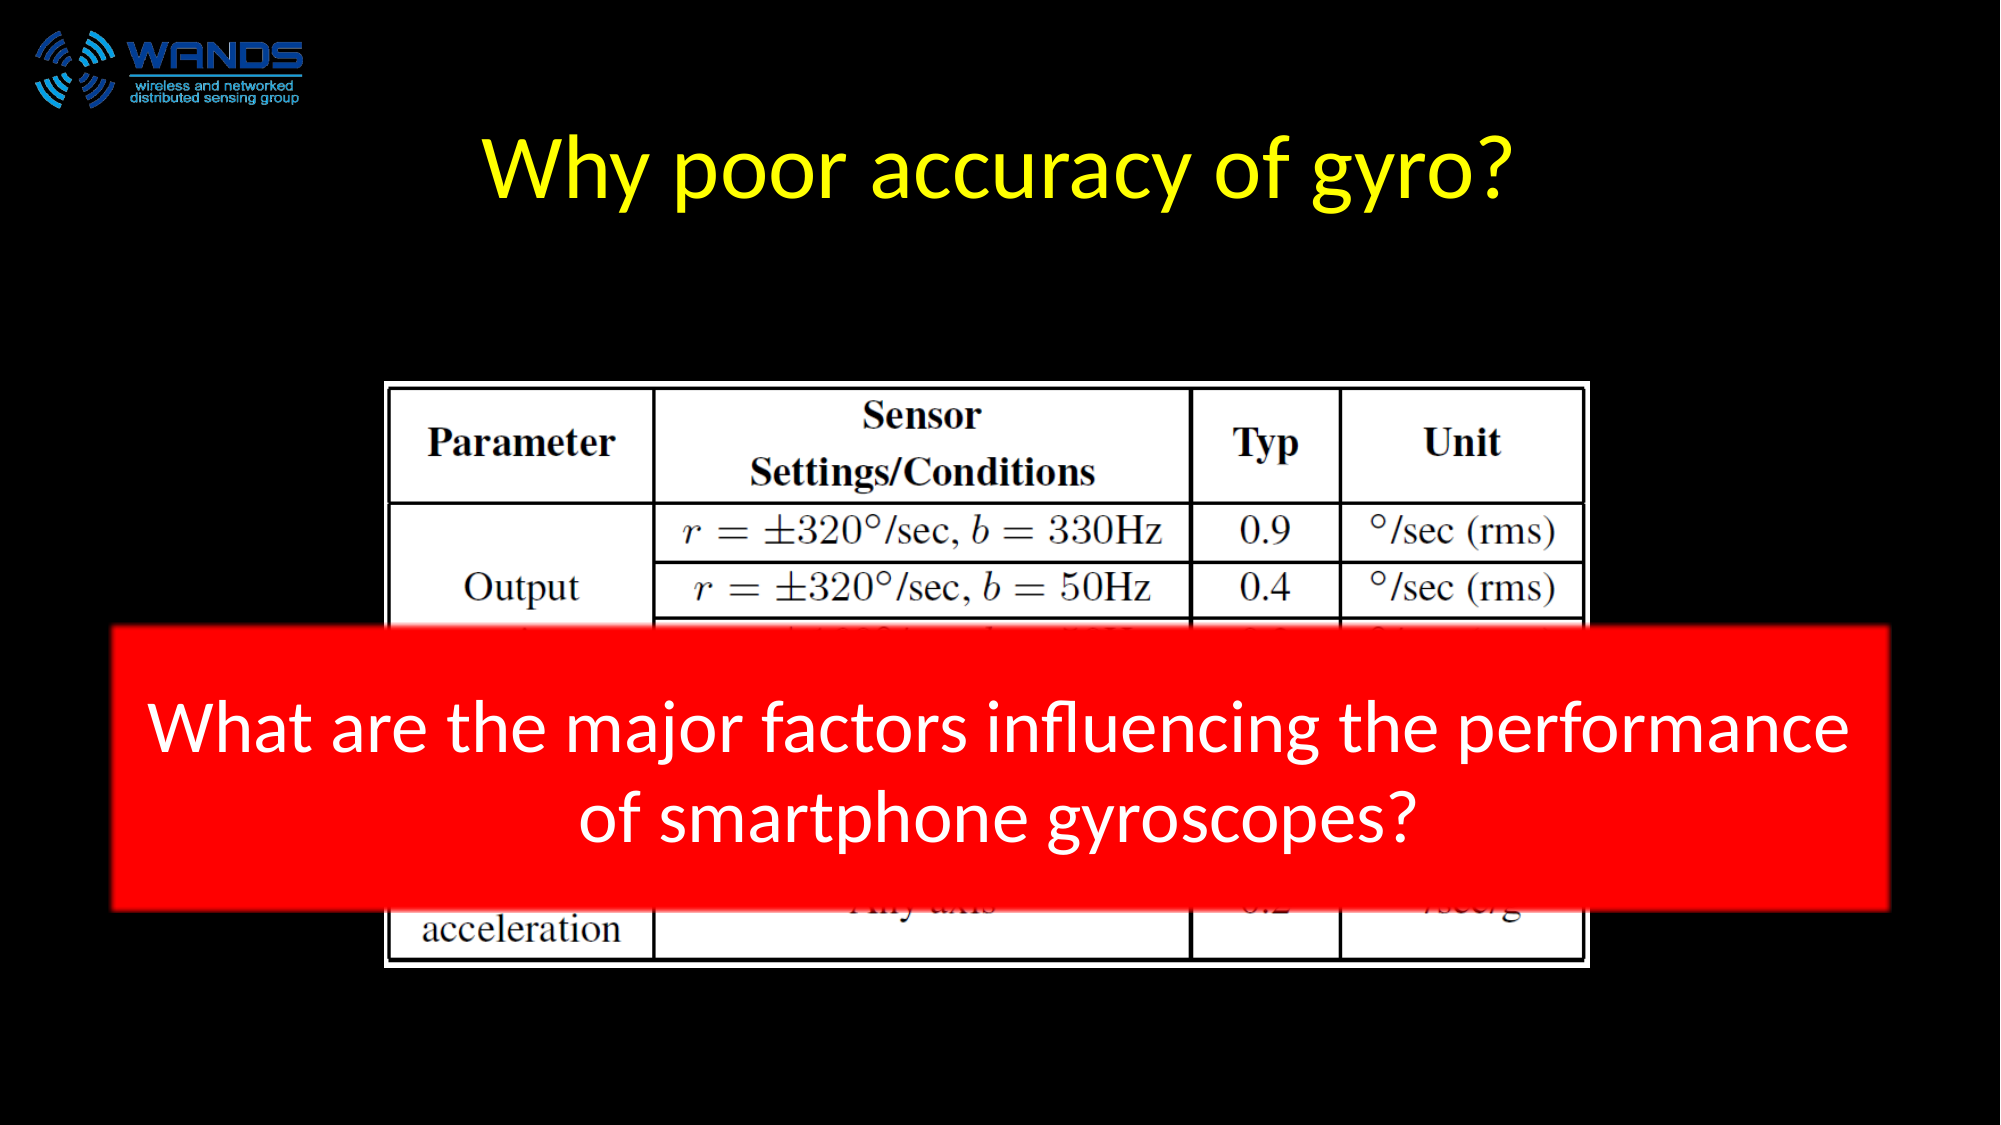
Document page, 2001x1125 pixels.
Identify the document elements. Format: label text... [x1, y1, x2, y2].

title Why poor accuracy of gyro? [137, 59, 1863, 278]
picture [35, 28, 303, 109]
text_box What are the major factors influencing the performance of smartphone gyroscopes? [1590, 629, 1887, 908]
picture [384, 381, 1590, 968]
text_box What are the major factors influencing the performance of smartphone gyroscopes? [115, 629, 384, 908]
